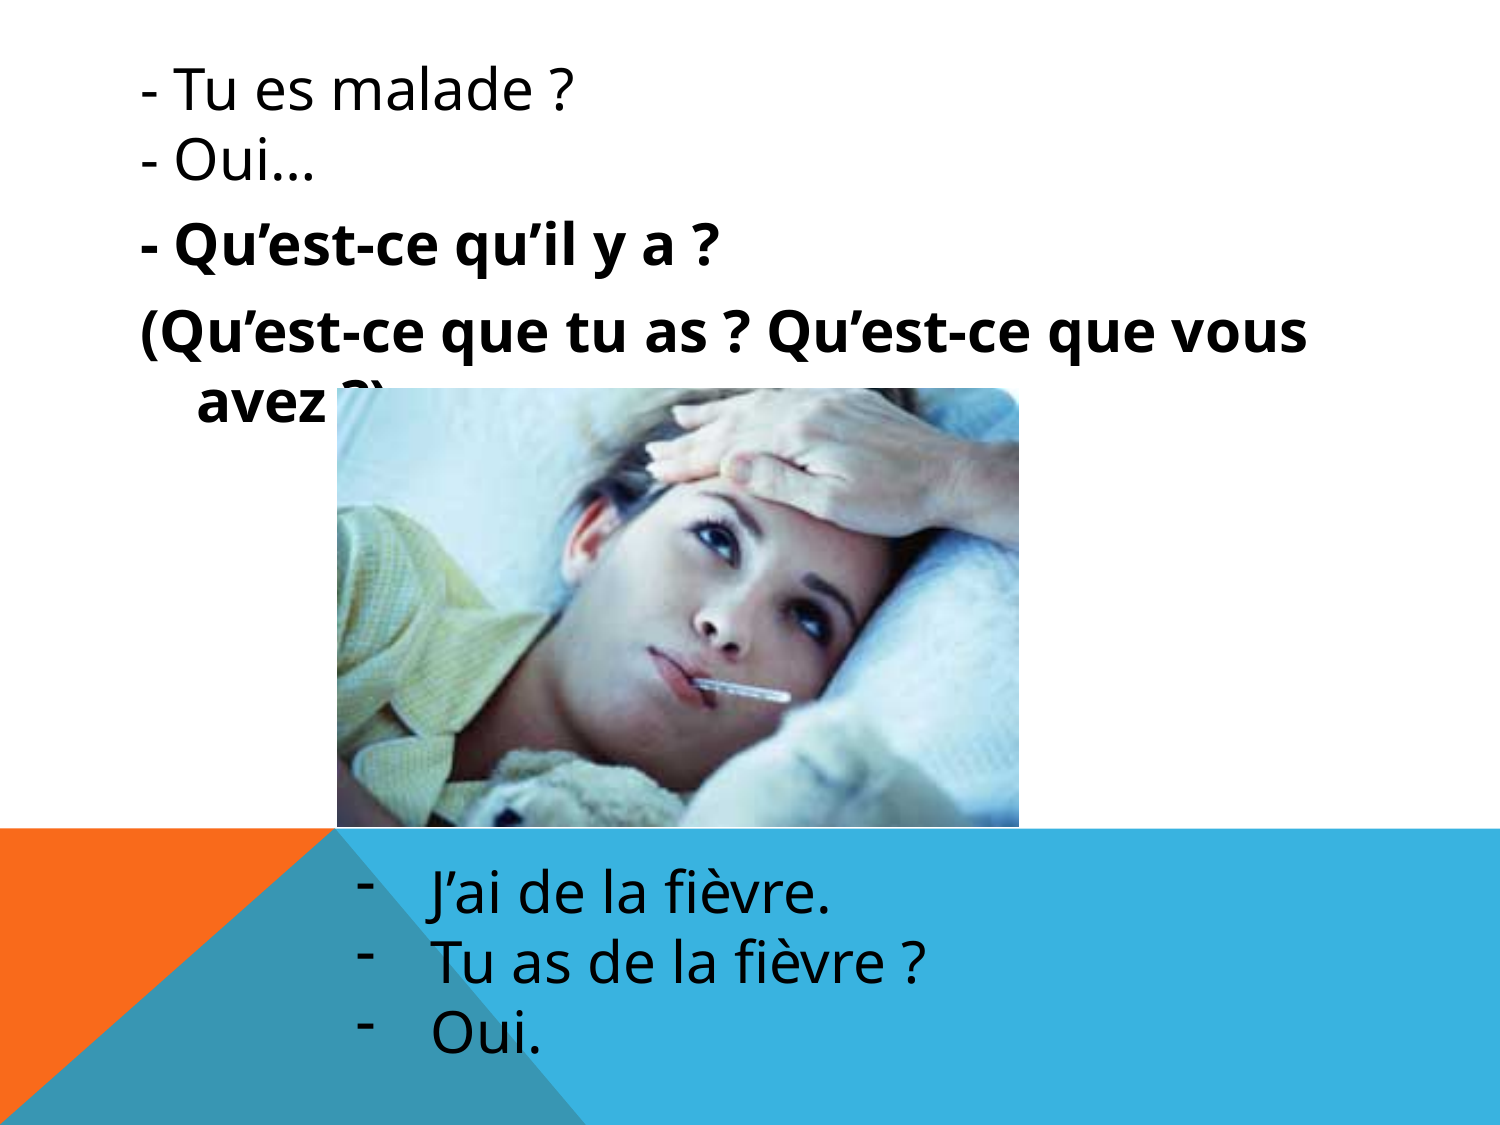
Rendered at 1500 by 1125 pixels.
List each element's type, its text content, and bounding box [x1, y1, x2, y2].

title - Tu es malade ? - Oui… [125, 112, 1359, 200]
list - Qu’est-ce qu’il y a ? (Qu’est-ce que tu as ? Qu’est-ce que vous avez ?) [125, 200, 1438, 475]
text_box J’ai de la fièvre. Tu as de la fièvre ? Oui. [340, 949, 1500, 1040]
picture [337, 388, 1019, 827]
